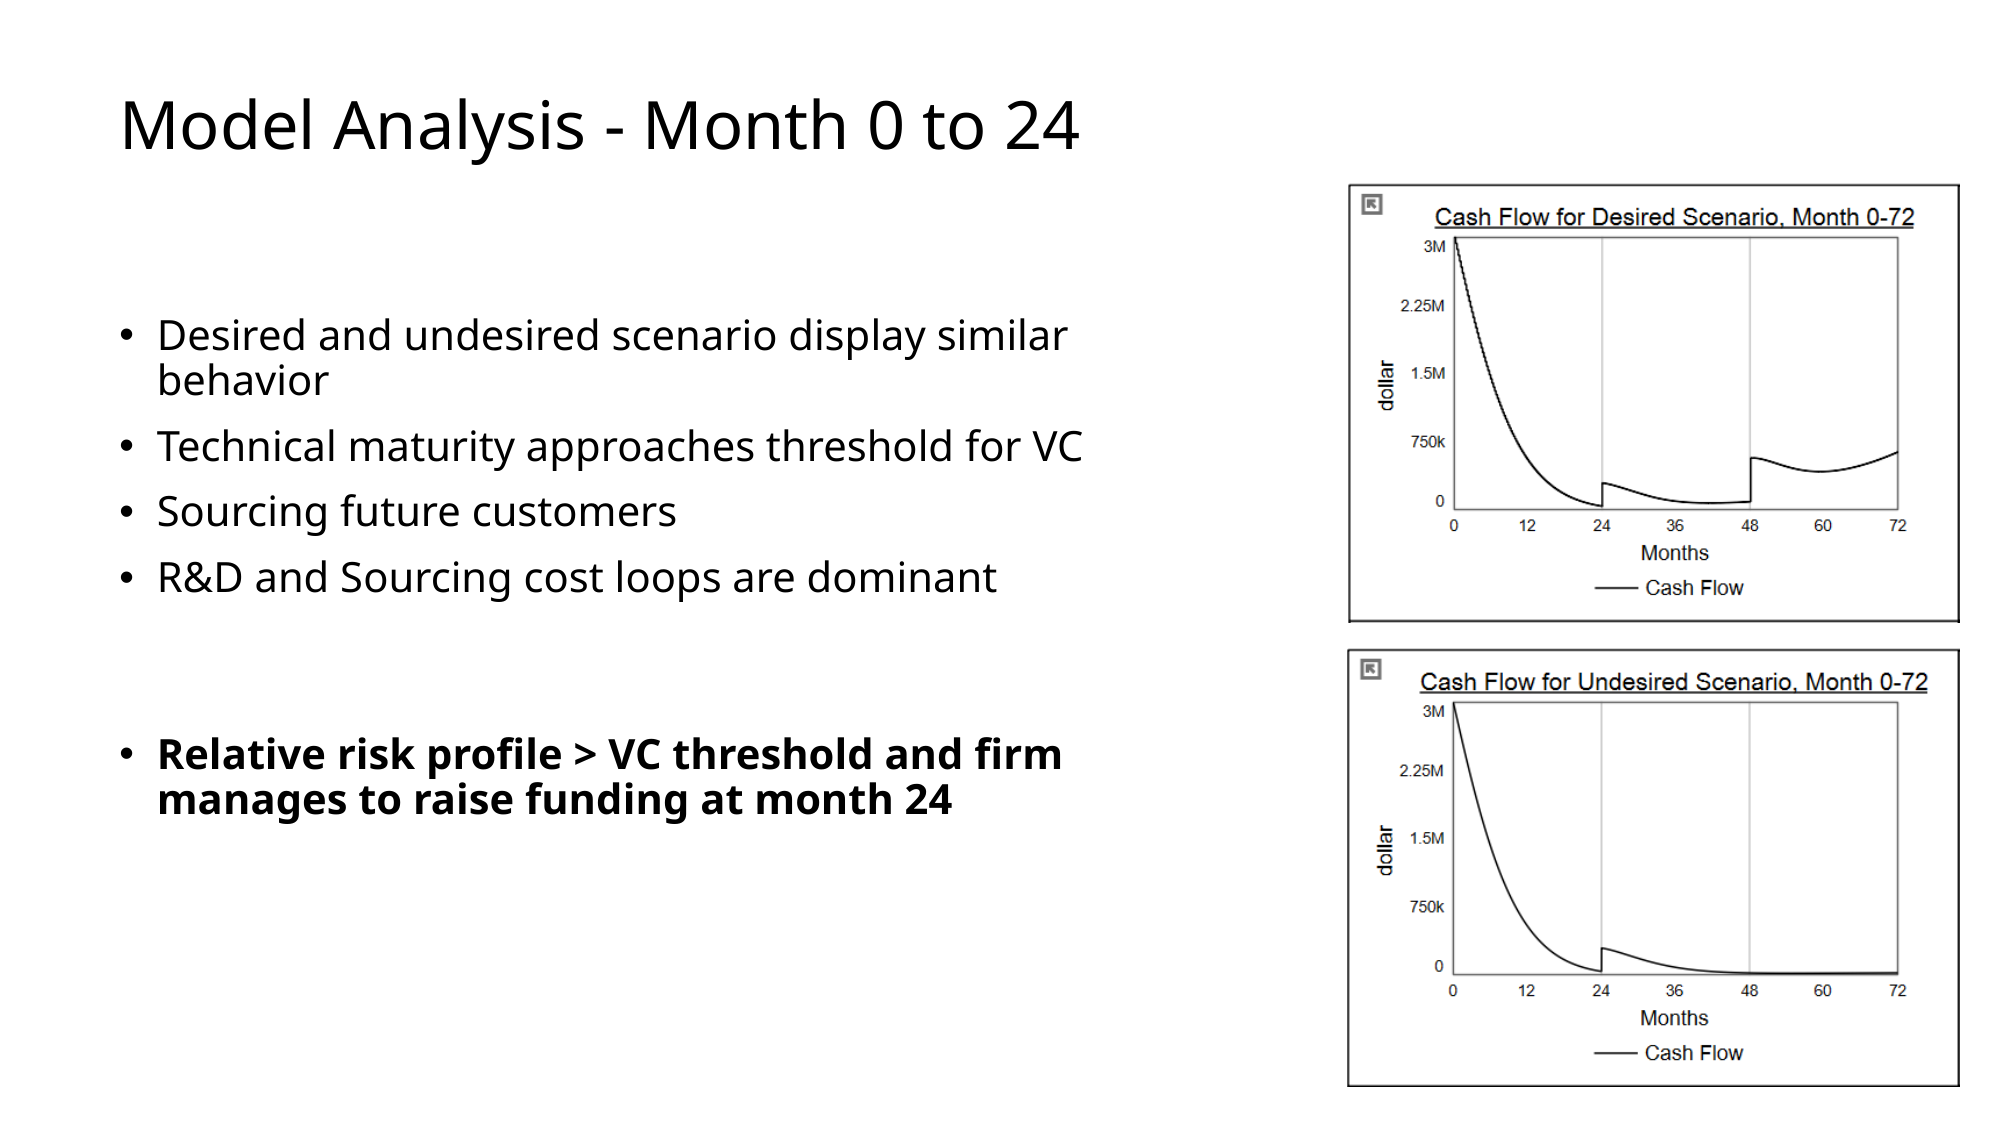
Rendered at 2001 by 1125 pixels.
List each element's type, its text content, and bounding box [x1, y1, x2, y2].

picture [1345, 646, 1961, 1088]
list Desired and undesired scenario display similar behavior Technical maturity approaches threshold for VC Sourcing future customers R&D and Sourcing cost loops are dominant Relative risk profile > VC threshold and firm manages to raise funding at month 24 [104, 306, 1247, 819]
picture [1345, 179, 1961, 623]
title Model Analysis - Month 0 to 24 [104, 38, 1830, 217]
